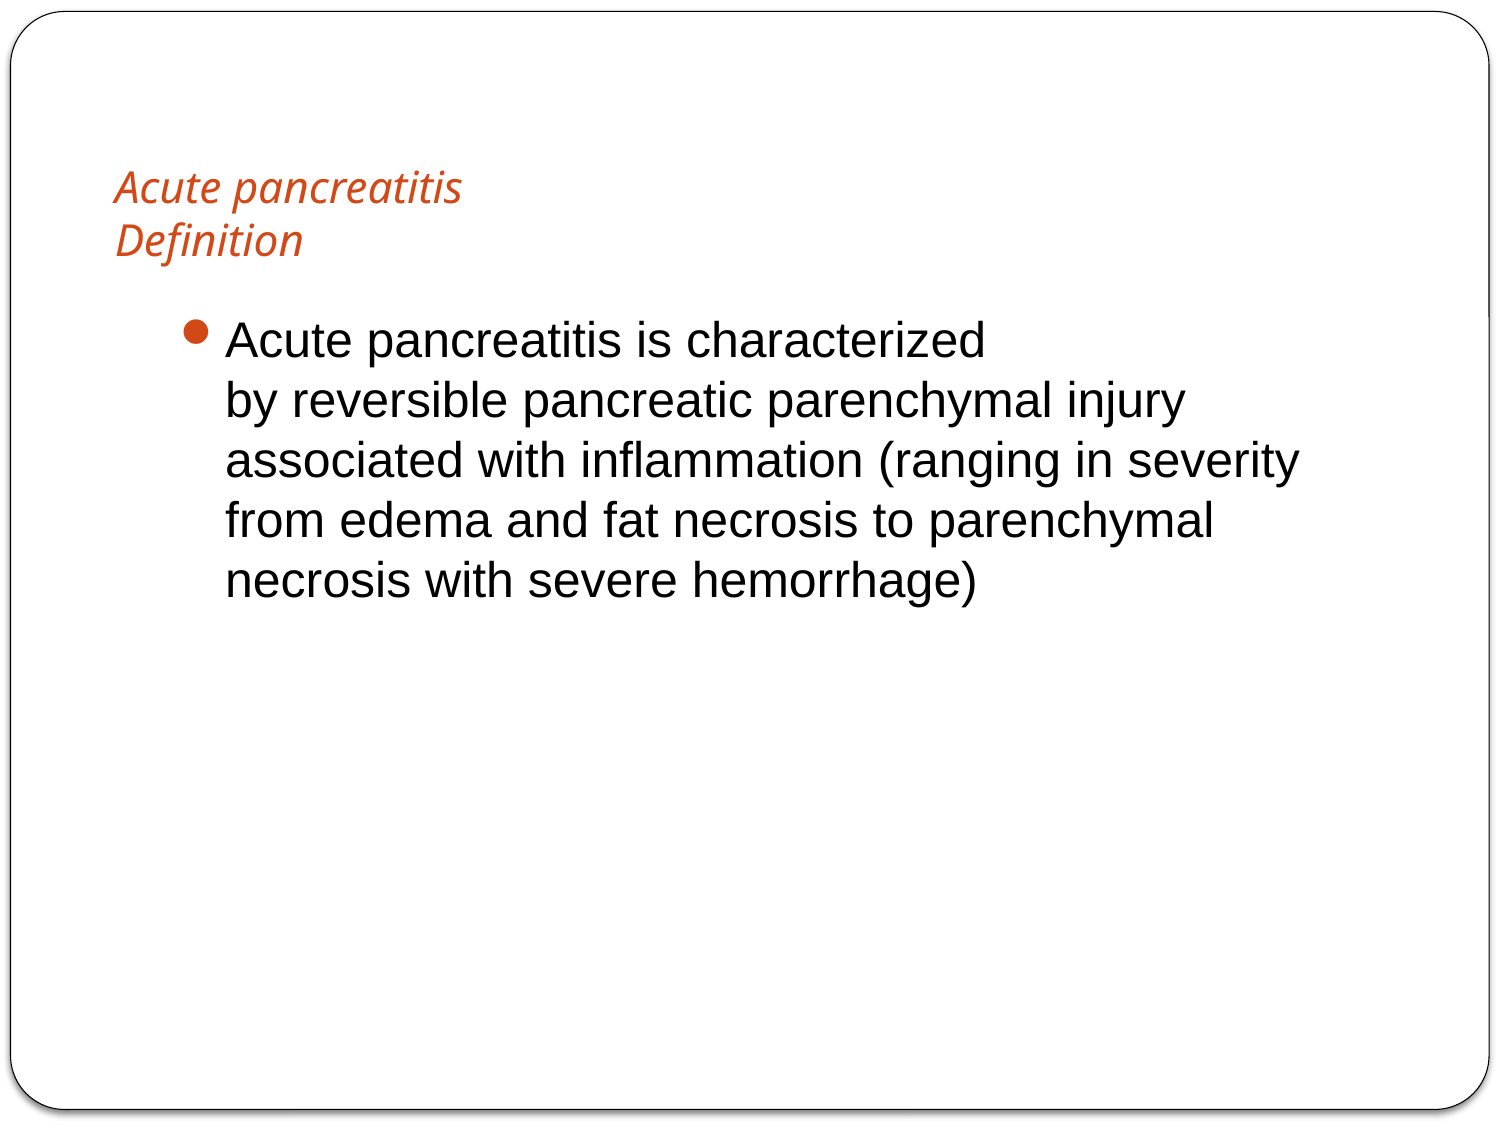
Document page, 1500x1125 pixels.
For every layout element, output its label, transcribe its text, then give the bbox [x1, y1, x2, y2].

title Acute pancreatitis Definition [99, 149, 1375, 280]
list Acute pancreatitis is characterized by reversible pancreatic parenchymal injury associated with inflammation (ranging in severity from edema and fat necrosis to parenchymal necrosis with severe hemorrhage) [165, 299, 1378, 700]
